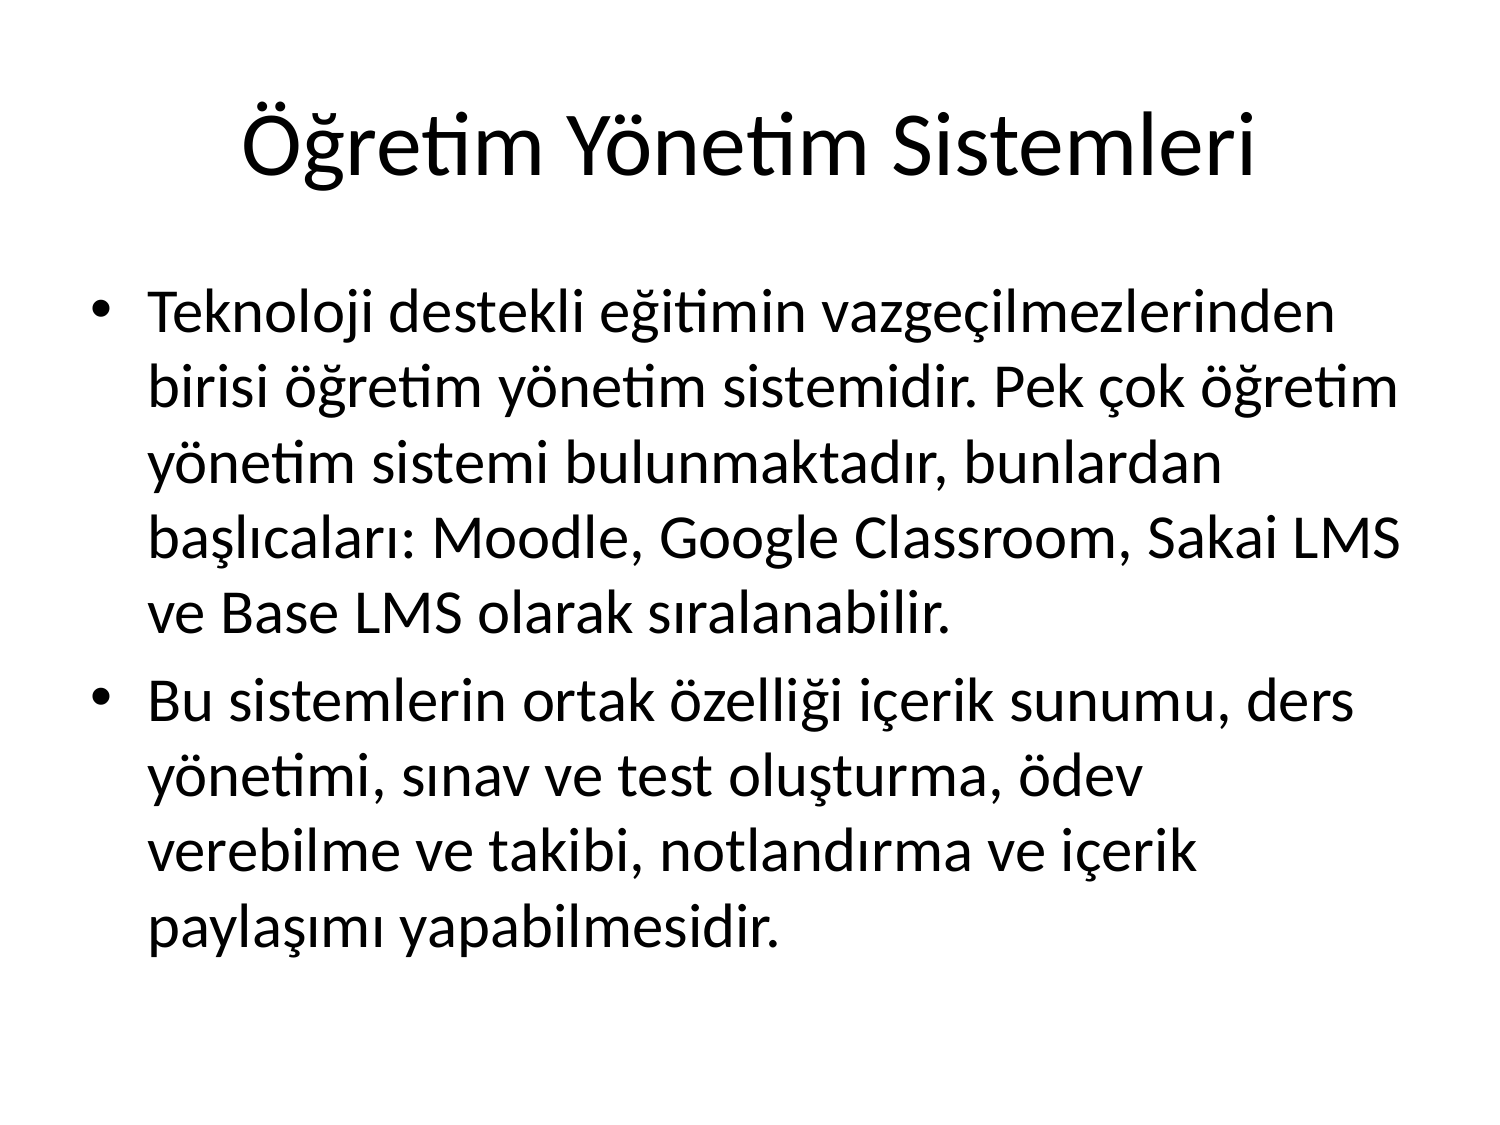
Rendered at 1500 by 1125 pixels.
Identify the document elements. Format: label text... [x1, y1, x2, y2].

title Öğretim Yönetim Sistemleri [75, 45, 1425, 233]
list Teknoloji destekli eğitimin vazgeçilmezlerinden birisi öğretim yönetim sistemidir. Pek çok öğretim yönetim sistemi bulunmaktadır, bunlardan başlıcaları: Moodle, Google Classroom, Sakai LMS ve Base LMS olarak sıralanabilir. Bu sistemlerin ortak özelliği içerik sunumu, ders yönetimi, sınav ve test oluşturma, ödev verebilme ve takibi, notlandırma ve içerik paylaşımı yapabilmesidir. [75, 262, 1425, 1005]
